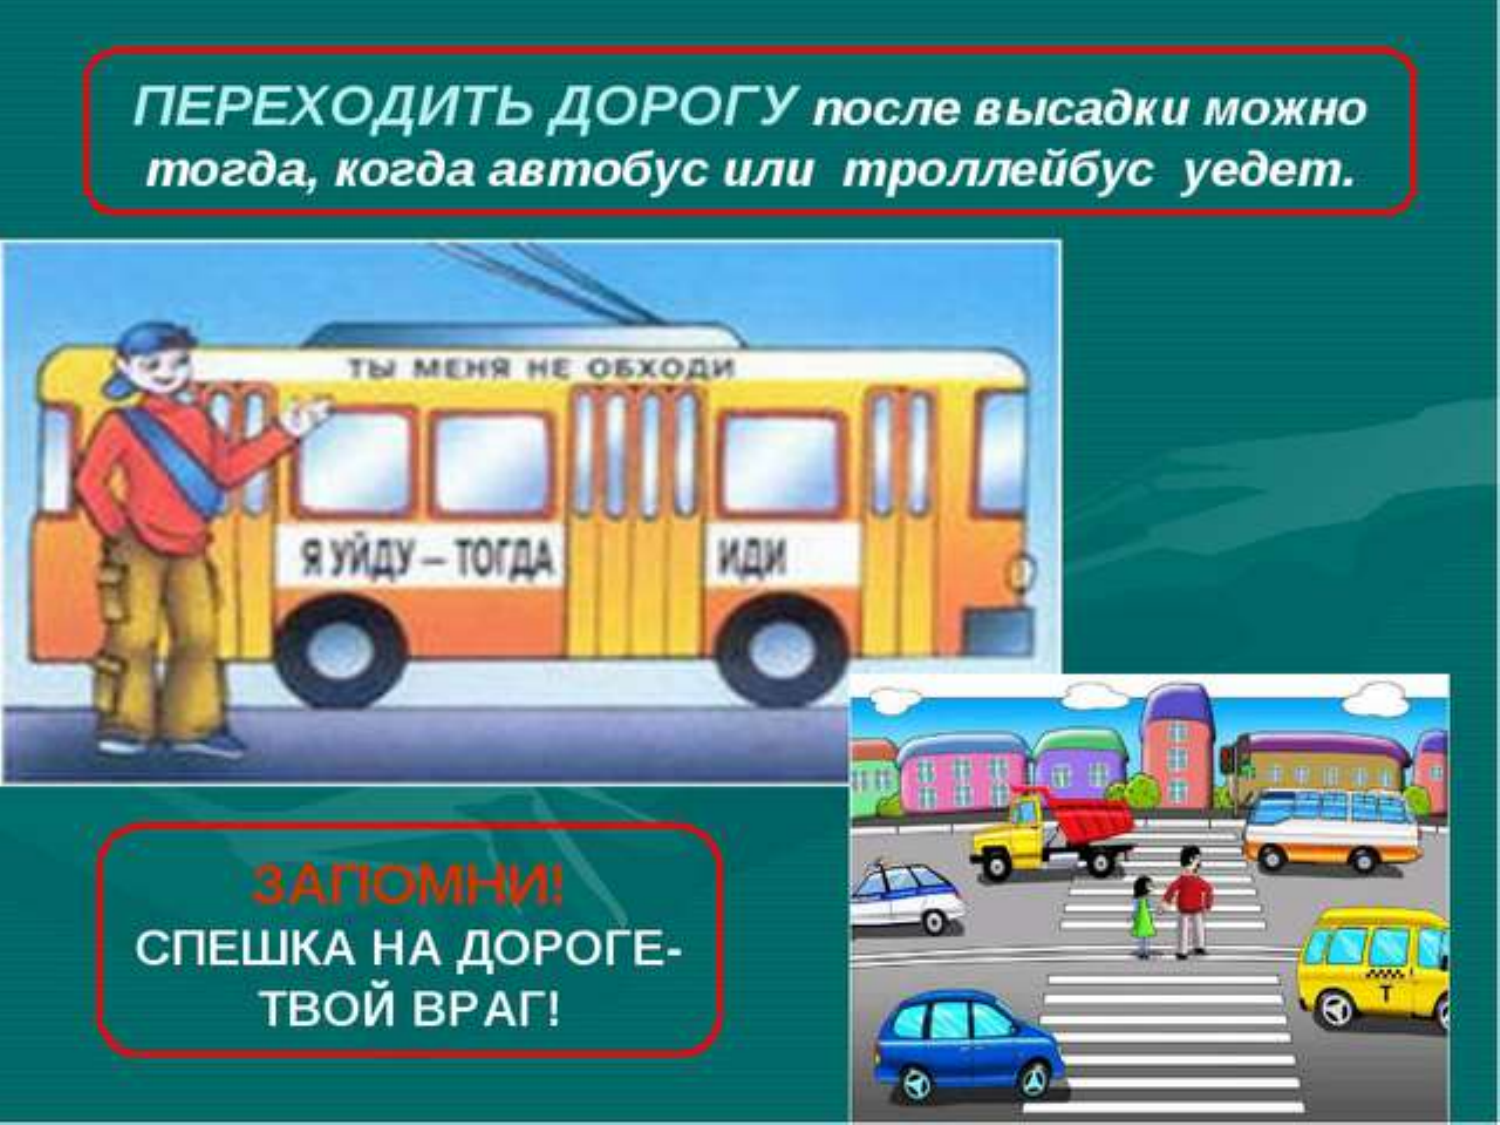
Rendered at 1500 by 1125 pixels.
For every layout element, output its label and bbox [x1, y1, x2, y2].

list [0, 0, 1500, 1125]
